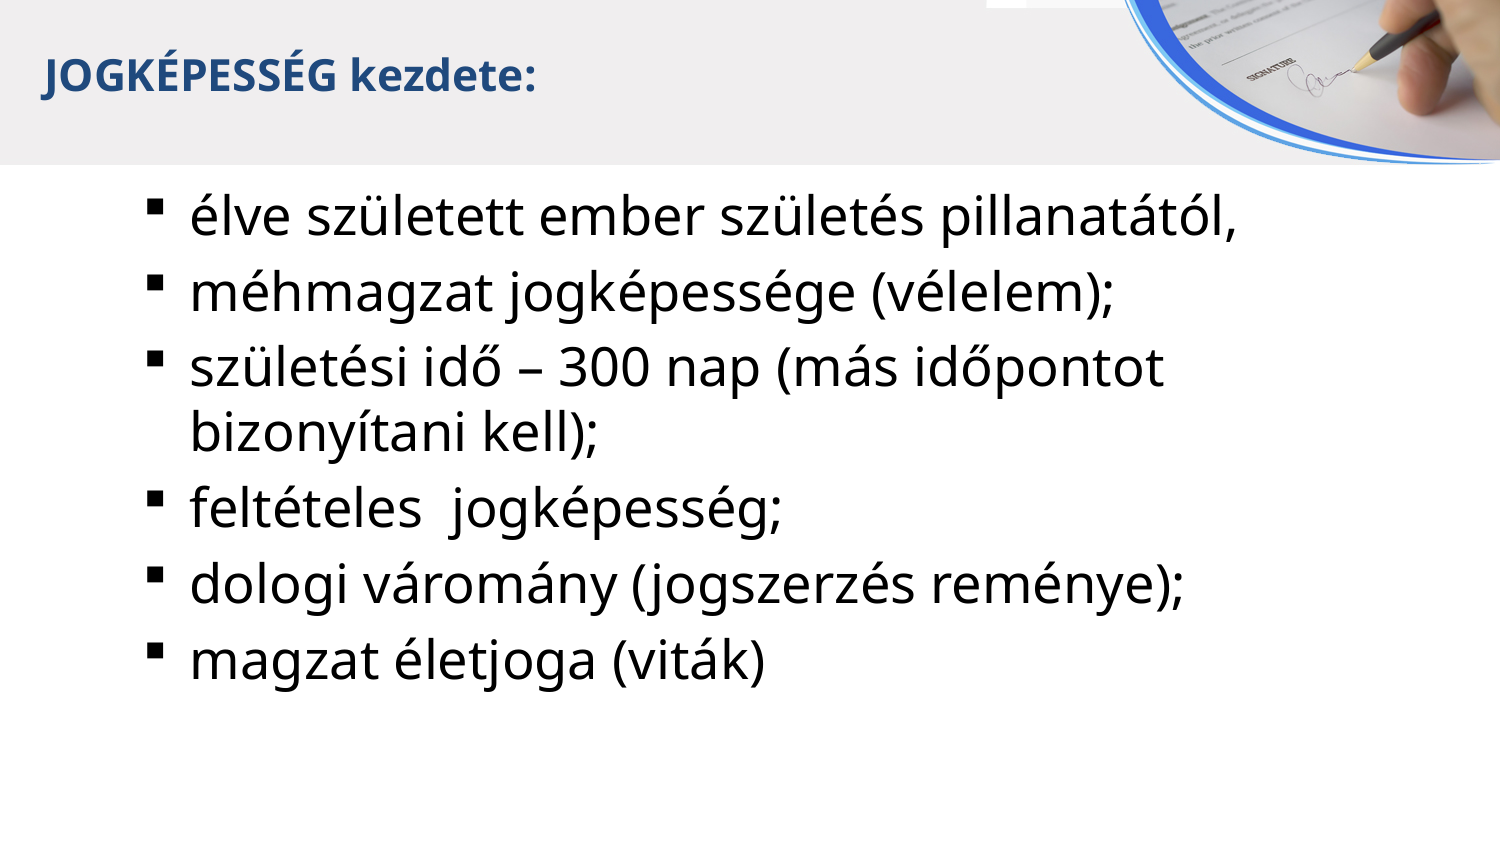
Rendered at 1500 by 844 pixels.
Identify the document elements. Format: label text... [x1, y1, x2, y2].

picture [0, 0, 1500, 844]
list JOGKÉPESSÉG kezdete: [29, 13, 1500, 109]
list élve született ember születés pillanatától, méhmagzat jogképessége (vélelem); születési idő – 300 nap (más időpontot bizonyítani kell); feltételes jogképesség; dologi váromány (jogszerzés reménye); magzat életjoga (viták) [53, 173, 1353, 741]
